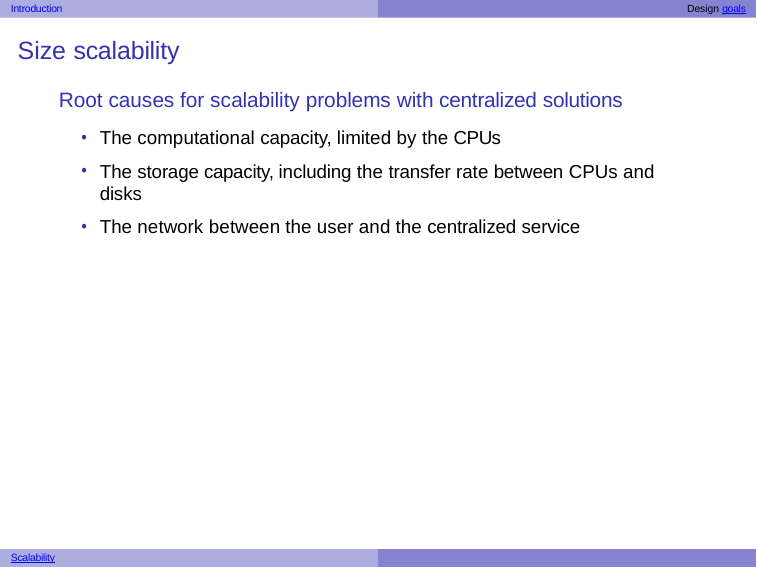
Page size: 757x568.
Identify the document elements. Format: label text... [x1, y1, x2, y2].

text_box Introduction Design goals [8, 0, 748, 15]
title Size scalability [15, 32, 418, 130]
text_box Root causes for scalability problems with centralized solutions The computational capacity, limited by the CPUs The storage capacity, including the transfer rate between CPUs and disks The network between the user and the centralized service [54, 84, 701, 238]
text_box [0, 548, 757, 568]
